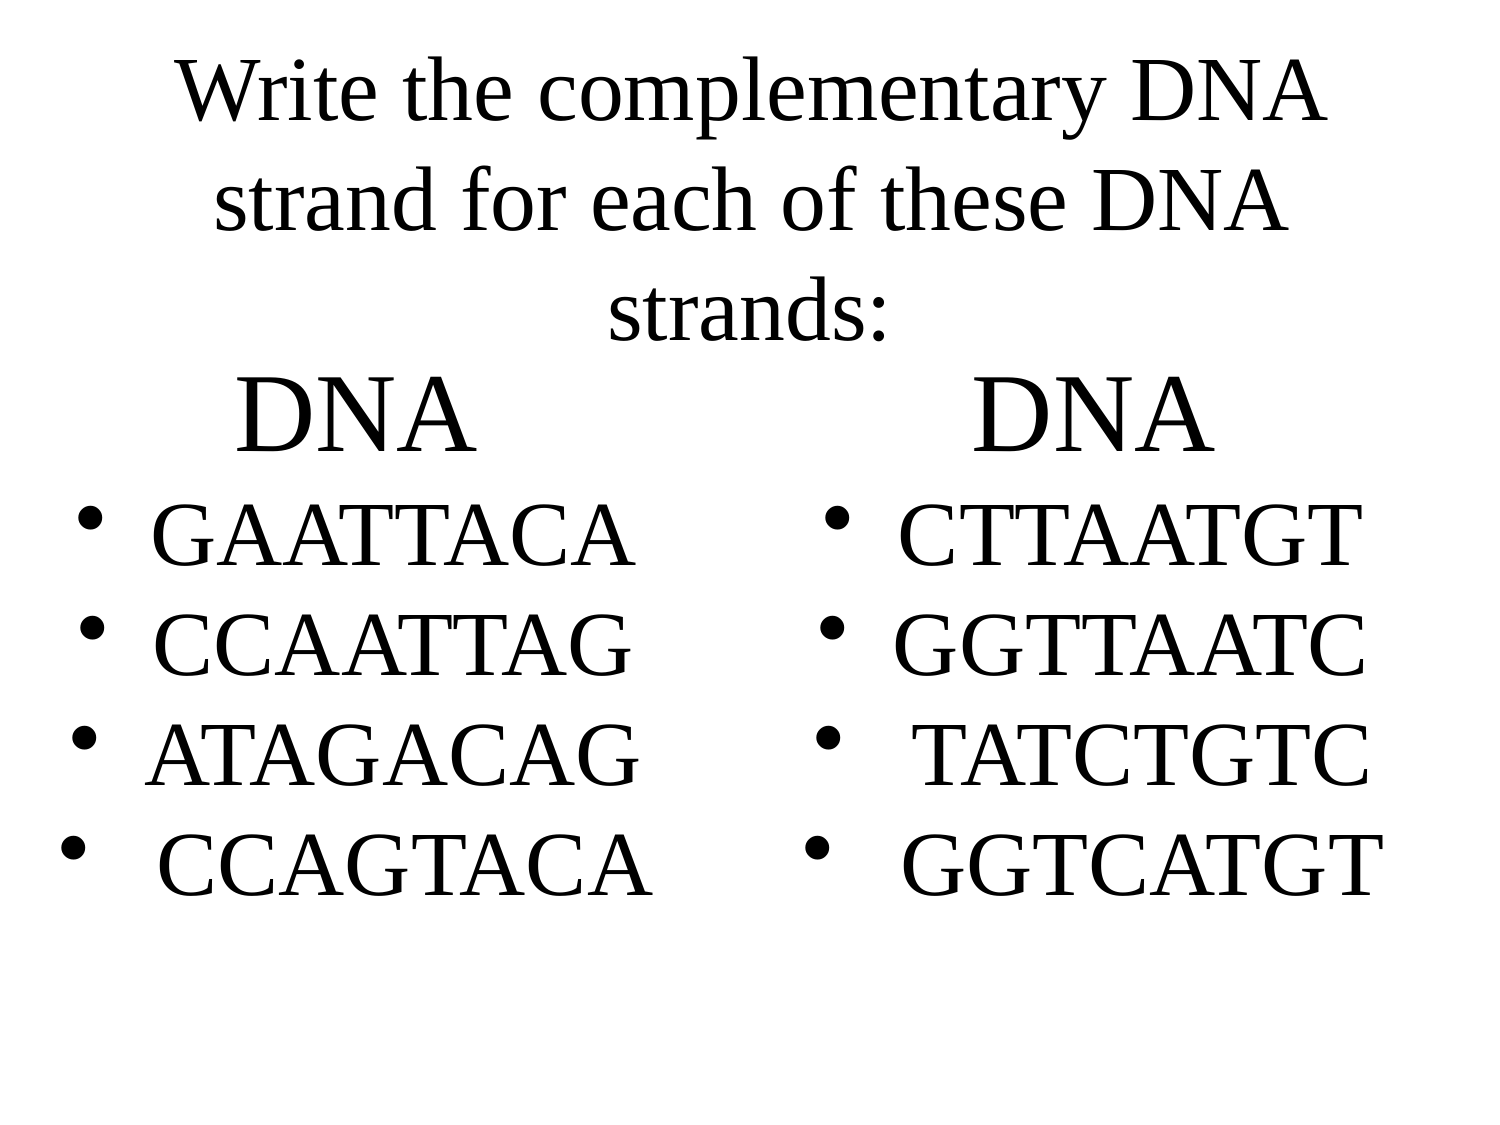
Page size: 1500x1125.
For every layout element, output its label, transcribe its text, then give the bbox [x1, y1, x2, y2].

text_box DNA GAATTACA CCAATTAG ATAGACAG CCAGTACA [24, 587, 688, 775]
title Write the complementary DNA strand for each of these DNA strands: [112, 99, 1388, 288]
text_box DNA CTTAATGT GGTTAATC TATCTGTC GGTCATGT [762, 587, 1425, 775]
